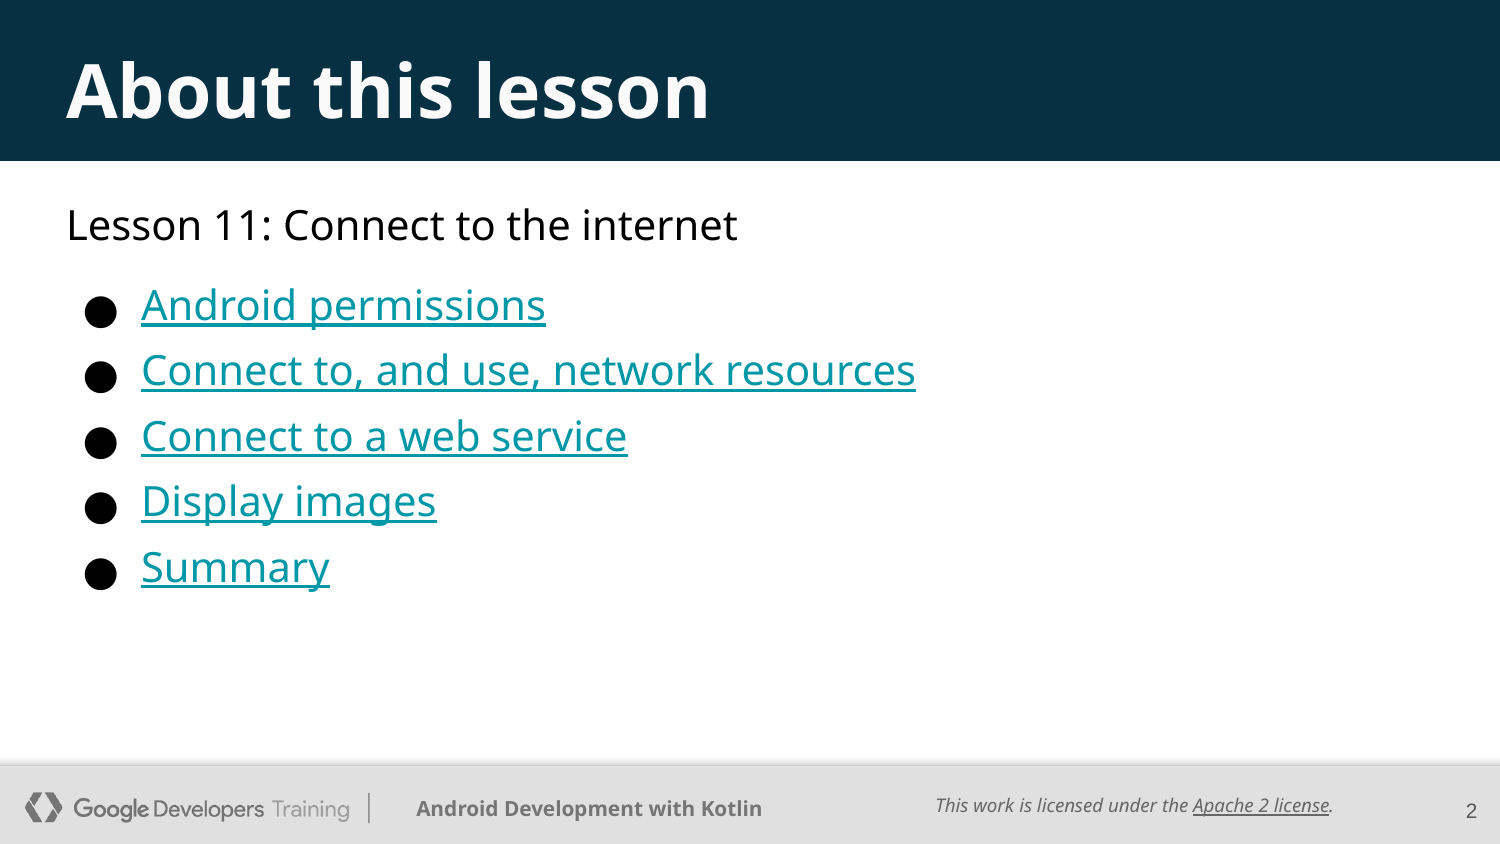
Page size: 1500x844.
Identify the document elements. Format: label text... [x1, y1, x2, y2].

title About this lesson [51, 28, 1449, 122]
picture [0, 161, 1500, 844]
slide_number ‹#› [1402, 777, 1493, 842]
list Lesson 11: Connect to the internet Android permissions Connect to, and use, network resources Connect to a web service Display images Summary [51, 176, 1449, 701]
